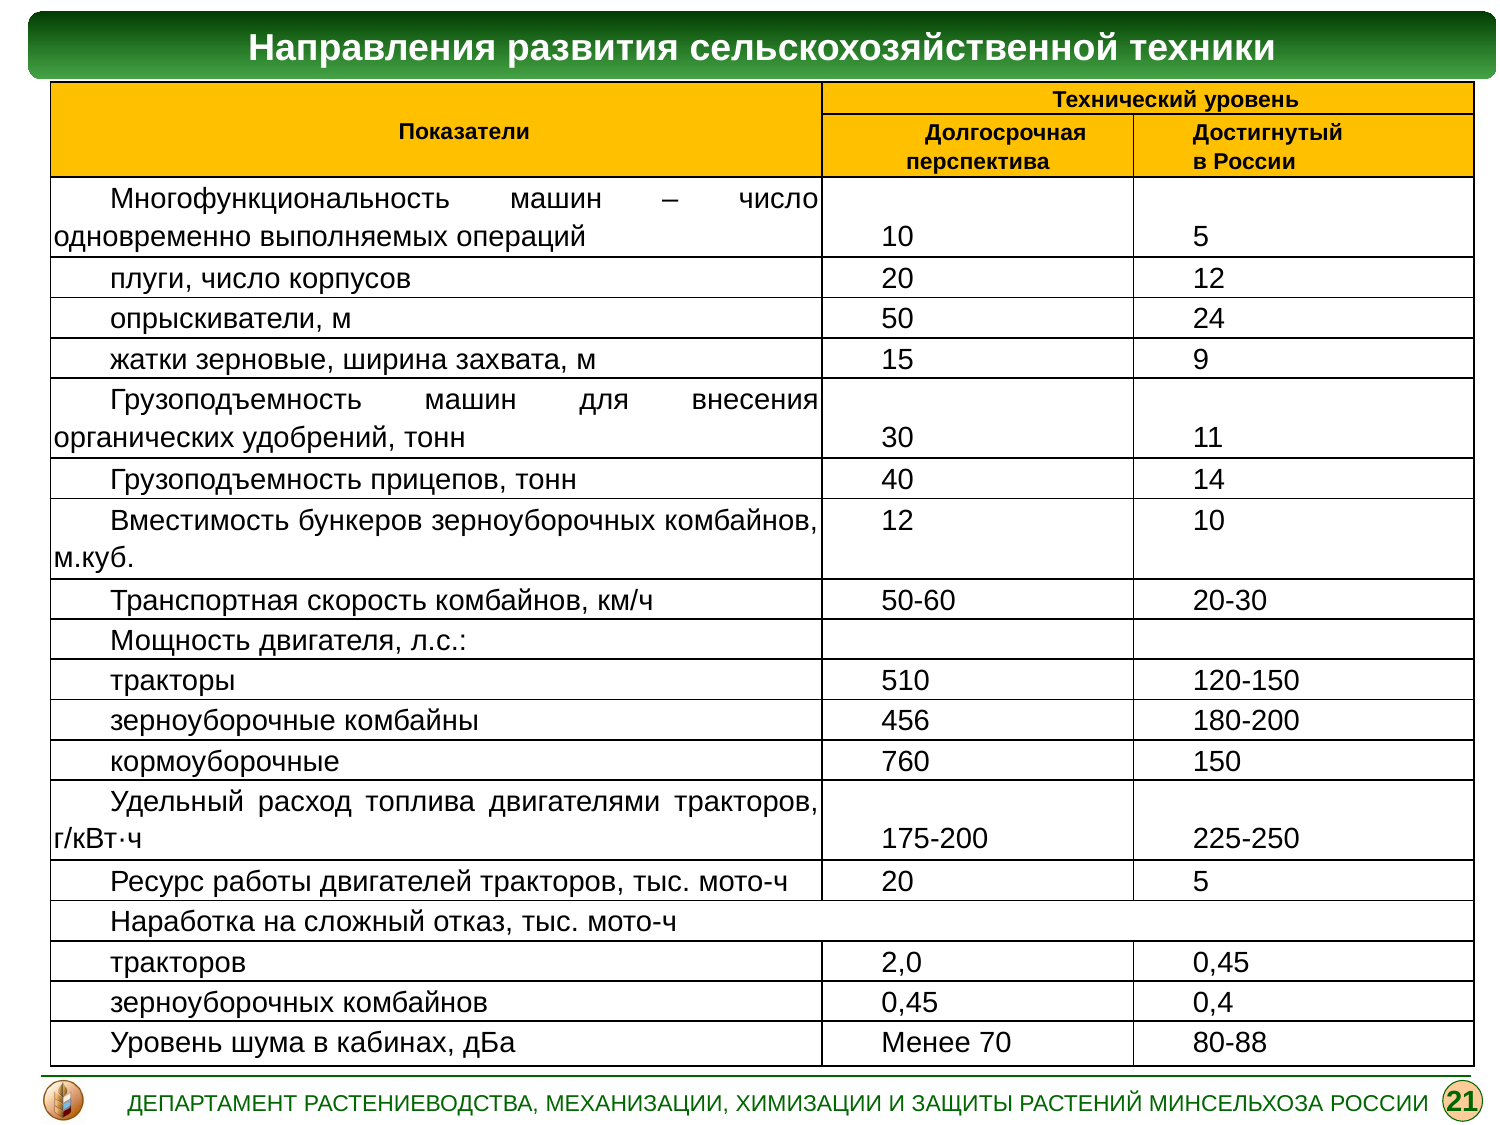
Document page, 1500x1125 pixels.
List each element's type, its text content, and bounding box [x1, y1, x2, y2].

table_cell Ресурс работы двигателей тракторов, тыс. мото-ч [51, 861, 821, 900]
table_header Технический уровень [823, 83, 1473, 113]
table_cell кормоуборочные [51, 741, 821, 779]
table_cell 5 [1134, 861, 1473, 900]
table_cell 30 [823, 379, 1133, 457]
table_cell 14 [1134, 459, 1473, 498]
table_cell 11 [1134, 379, 1473, 457]
table_cell Транспортная скорость комбайнов, км/ч [51, 580, 821, 618]
table_cell 40 [823, 459, 1133, 498]
text_box [1446, 1112, 1480, 1122]
text_box Направления развития сельскохозяйственной техники [28, 11, 1496, 79]
table_cell 760 [823, 741, 1133, 779]
table_cell плуги, число корпусов [51, 258, 821, 297]
table_cell 12 [1134, 258, 1473, 297]
table_cell 150 [1134, 741, 1473, 779]
table_cell Мощность двигателя, л.с.: [51, 620, 821, 658]
table_cell 510 [823, 660, 1133, 699]
table_cell Удельный расход топлива двигателями тракторов, г/кВт·ч [51, 781, 821, 859]
table_cell Многофункциональность машин – число одновременно выполняемых операций [51, 178, 821, 256]
table_cell 0,45 [1134, 942, 1473, 980]
table_cell зерноуборочные комбайны [51, 700, 821, 739]
table_cell [823, 620, 1133, 658]
table_cell 2,0 [823, 942, 1133, 980]
table_cell Вместимость бункеров зерноуборочных комбайнов, м.куб. [51, 499, 821, 578]
table_cell 5 [1134, 178, 1473, 256]
table_cell 15 [823, 339, 1133, 377]
table_cell 225-250 [1134, 781, 1473, 859]
table_cell 10 [823, 178, 1133, 256]
table_header Показатели [51, 83, 821, 176]
table_cell 456 [823, 700, 1133, 739]
table_cell 9 [1134, 339, 1473, 377]
table_cell зерноуборочных комбайнов [51, 982, 821, 1020]
text_box 21 [1445, 1088, 1500, 1112]
table_cell [1134, 620, 1473, 658]
table_cell Долгосрочная перспектива [823, 115, 1133, 176]
table_cell 20 [823, 258, 1133, 297]
table_cell 120-150 [1134, 660, 1473, 699]
table_cell тракторов [51, 942, 821, 980]
table_cell 80-88 [1134, 1022, 1473, 1065]
text_box ДЕПАРТАМЕНТ РАСТЕНИЕВОДСТВА, МЕХАНИЗАЦИИ, ХИМИЗАЦИИ И ЗАЩИТЫ РАСТЕНИЙ МИНСЕЛЬХОЗА РОССИИ [112, 1083, 1445, 1124]
table_cell опрыскиватели, м [51, 298, 821, 337]
table_cell Менее 70 [823, 1022, 1133, 1065]
table_cell 12 [823, 499, 1133, 578]
picture [41, 1077, 86, 1125]
table_cell жатки зерновые, ширина захвата, м [51, 339, 821, 377]
table_cell 50-60 [823, 580, 1133, 618]
table_cell 10 [1134, 499, 1473, 578]
table_cell 180-200 [1134, 700, 1473, 739]
table_cell 50 [823, 298, 1133, 337]
table_cell Грузоподъемность прицепов, тонн [51, 459, 821, 498]
table_cell 175-200 [823, 781, 1133, 859]
table_cell 24 [1134, 298, 1473, 337]
table_cell тракторы [51, 660, 821, 699]
text_box [1447, 1082, 1478, 1088]
table_cell Достигнутый в России [1134, 115, 1473, 176]
table_cell Уровень шума в кабинах, дБа [51, 1022, 821, 1065]
table_cell 20-30 [1134, 580, 1473, 618]
table_cell Наработка на сложный отказ, тыс. мото-ч [51, 901, 1473, 940]
table_cell 20 [823, 861, 1133, 900]
table_cell Грузоподъемность машин для внесения органических удобрений, тонн [51, 379, 821, 457]
table_cell 0,45 [823, 982, 1133, 1020]
table_cell 0,4 [1134, 982, 1473, 1020]
